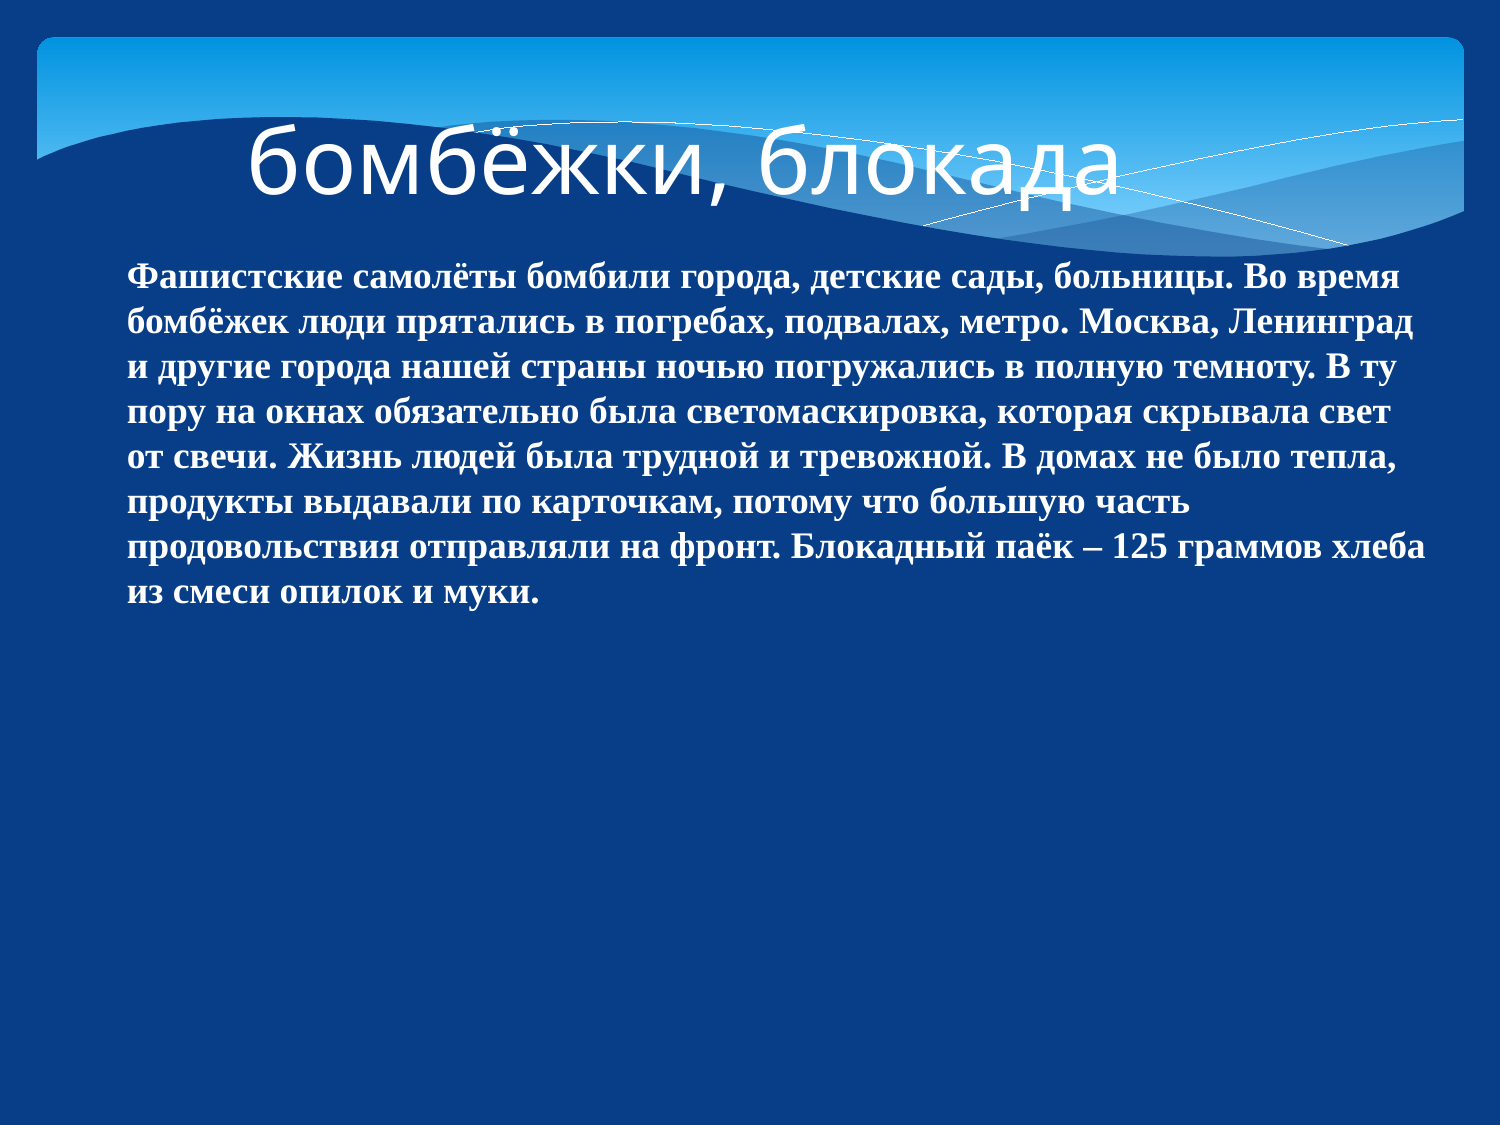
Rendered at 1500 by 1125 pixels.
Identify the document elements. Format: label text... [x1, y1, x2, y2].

text_box Фашистские самолёты бомбили города, детские сады, больницы. Во время бомбёжек люди прятались в погребах, подвалах, метро. Москва, Ленинград и другие города нашей страны ночью погружались в полную темноту. В ту пору на окнах обязательно была светомаскировка, которая скрывала свет от свечи. Жизнь людей была трудной и тревожной. В домах не было тепла, продукты выдавали по карточкам, потому что большую часть продовольствия отправляли на фронт. Блокадный паёк – 125 граммов хлеба из смеси опилок и муки. [112, 243, 1442, 619]
title бомбёжки, блокада [0, 55, 1140, 261]
